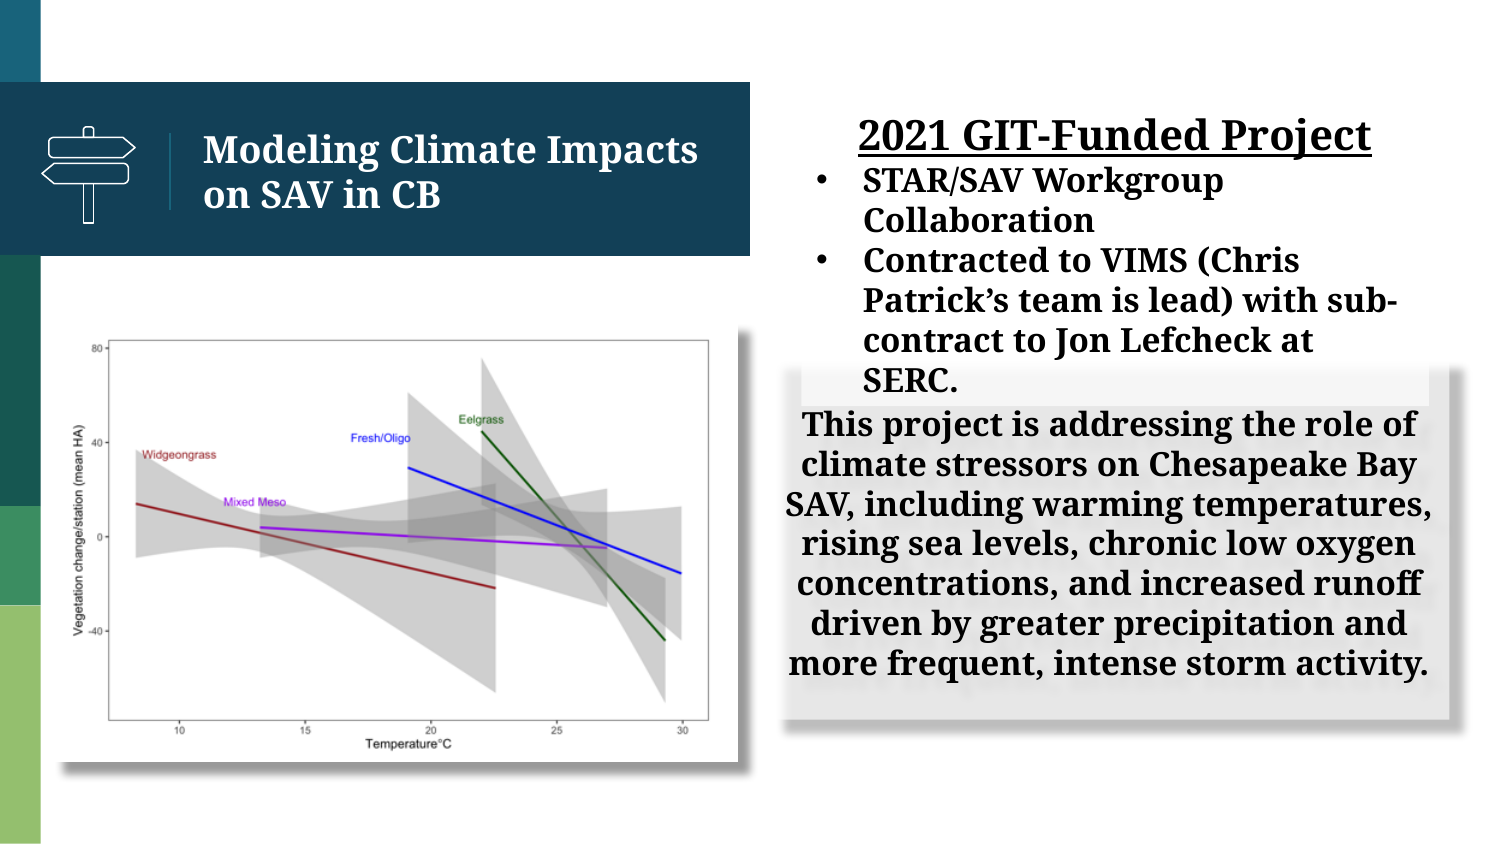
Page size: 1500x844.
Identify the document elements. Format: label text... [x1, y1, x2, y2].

picture [48, 317, 738, 763]
text_box 2021 GIT-Funded Project STAR/SAV Workgroup Collaboration Contracted to VIMS (Chris Patrick’s team is lead) with sub-contract to Jon Lefcheck at SERC. [801, 101, 1429, 407]
text_box This project is addressing the role of climate stressors on Chesapeake Bay SAV, including warming temperatures, rising sea levels, chronic low oxygen concentrations, and increased runoff driven by greater precipitation and more frequent, intense storm activity. [769, 355, 1450, 720]
title Modeling Climate Impacts on SAV in CB [187, 87, 715, 256]
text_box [41, 126, 136, 224]
